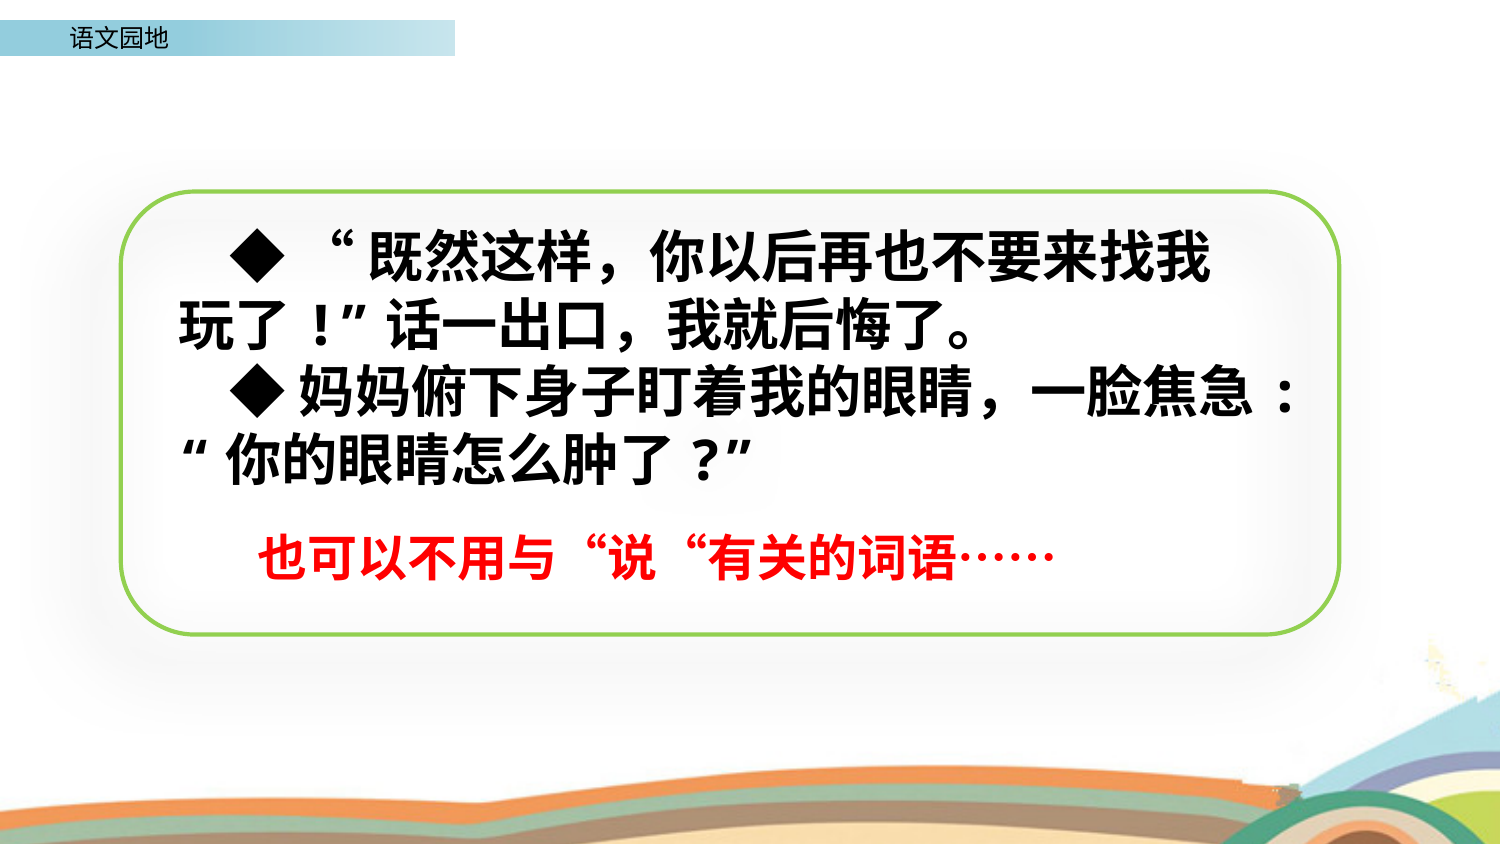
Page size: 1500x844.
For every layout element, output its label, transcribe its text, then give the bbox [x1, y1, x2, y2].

text_box ◆ [118, 189, 1342, 637]
picture [0, 572, 1500, 844]
text_box 也可以不用与“说“有关的词语…… [242, 519, 1244, 595]
